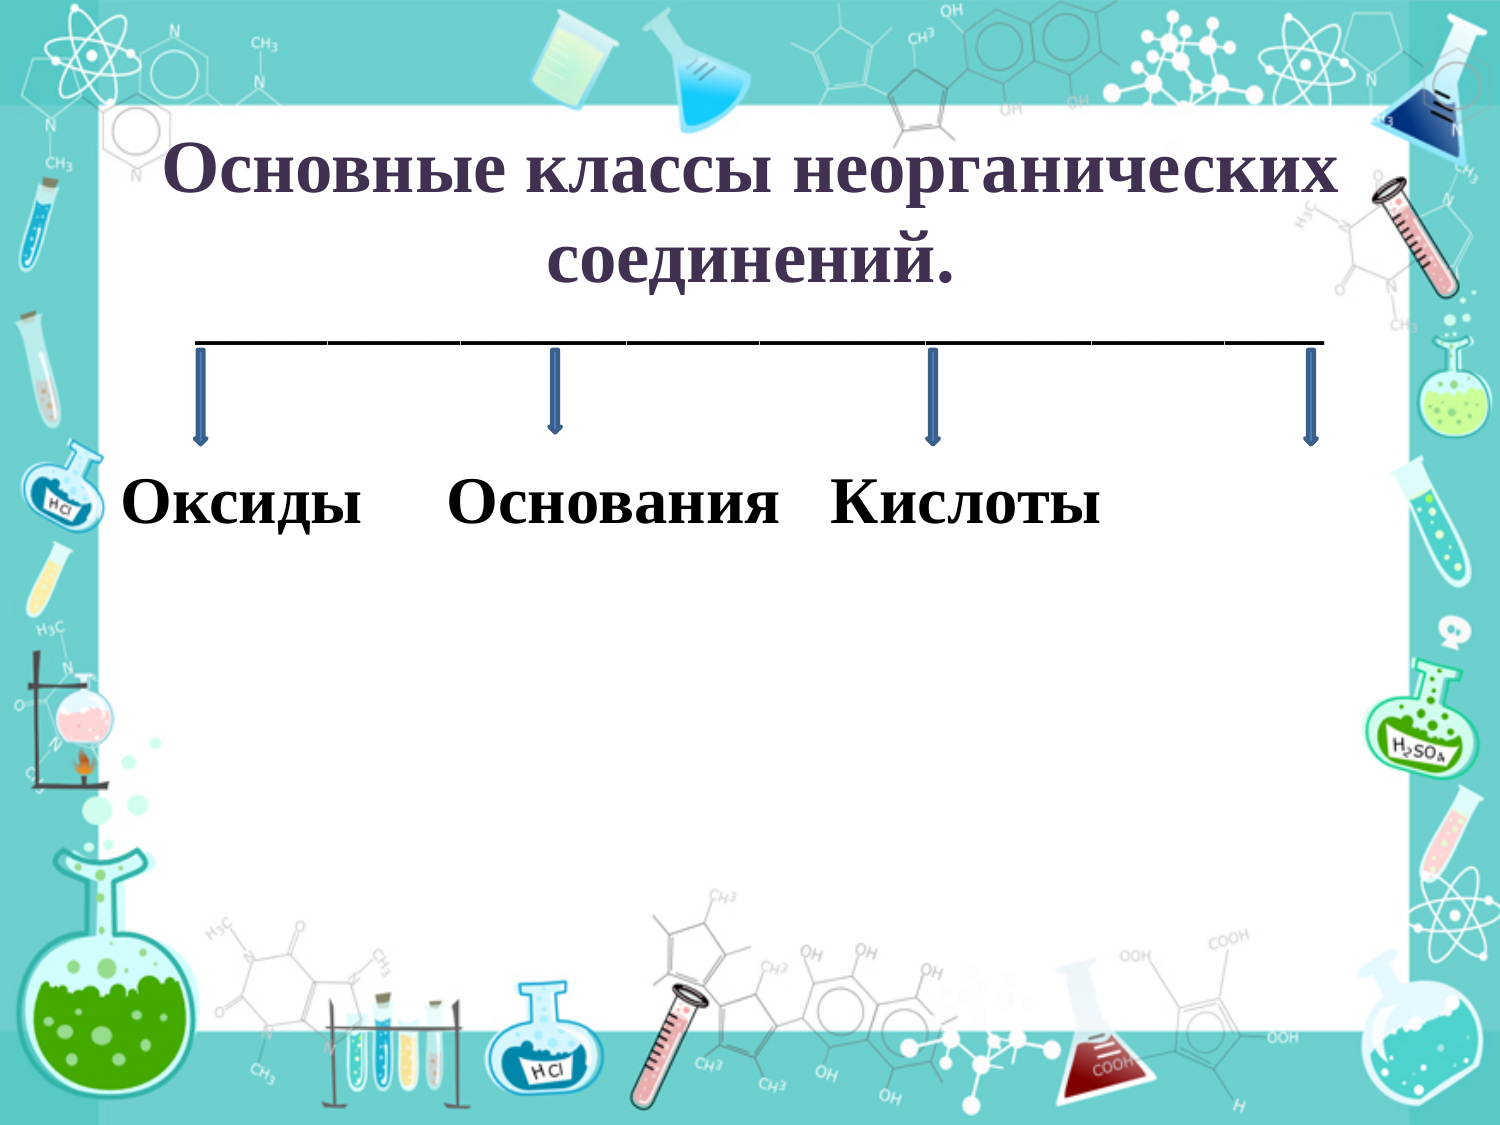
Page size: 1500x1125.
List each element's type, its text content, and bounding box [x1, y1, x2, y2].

text_box [1303, 347, 1319, 447]
list __________________________________ Оксиды Основания Кислоты [105, 262, 1395, 1005]
text_box [192, 347, 209, 447]
picture [0, 0, 1500, 1125]
text_box [925, 347, 941, 447]
text_box [547, 347, 563, 435]
title Основные классы неорганических соединений. [100, 113, 1402, 302]
